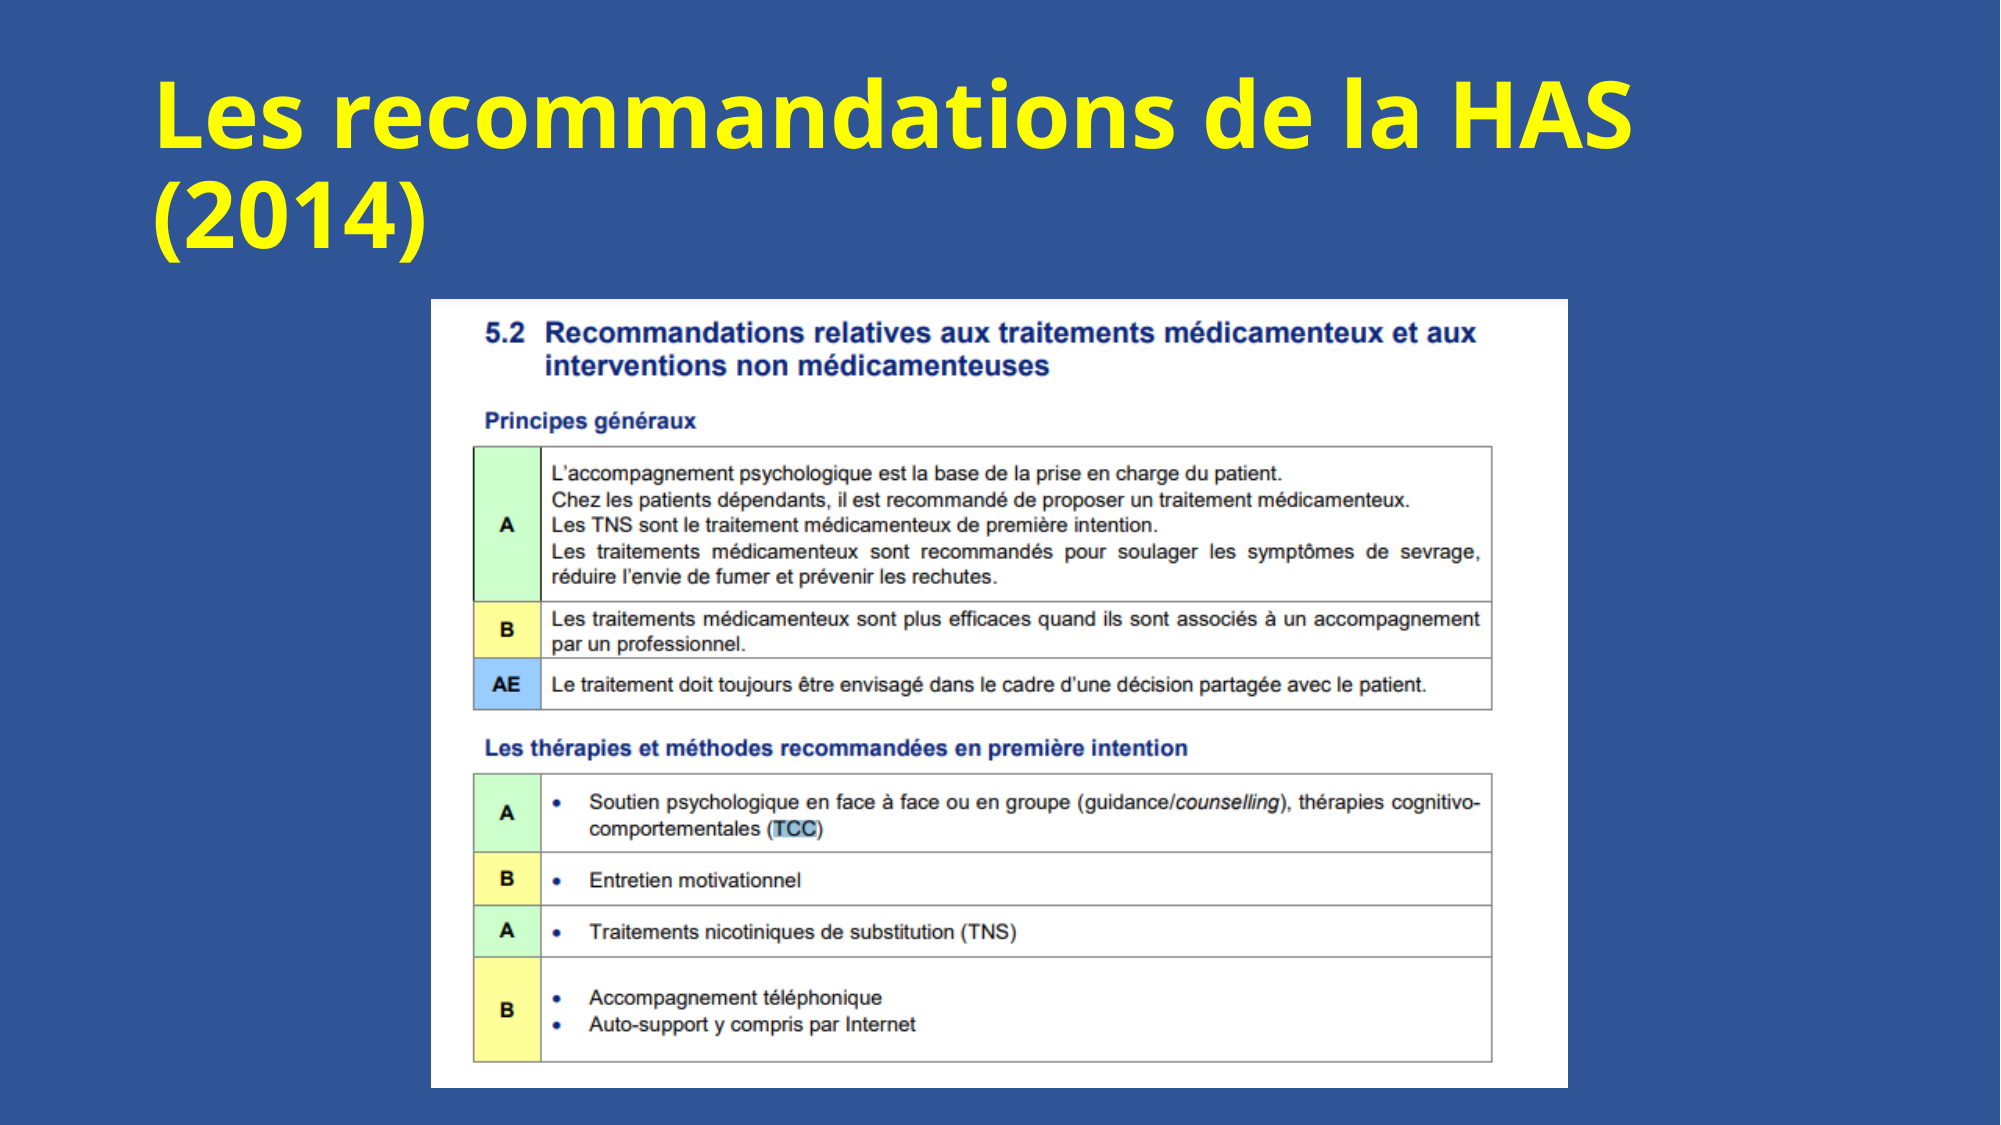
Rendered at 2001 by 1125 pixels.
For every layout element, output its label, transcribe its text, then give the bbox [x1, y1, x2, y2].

title Les recommandations de la HAS (2014) [137, 59, 1863, 278]
picture [431, 299, 1568, 1088]
